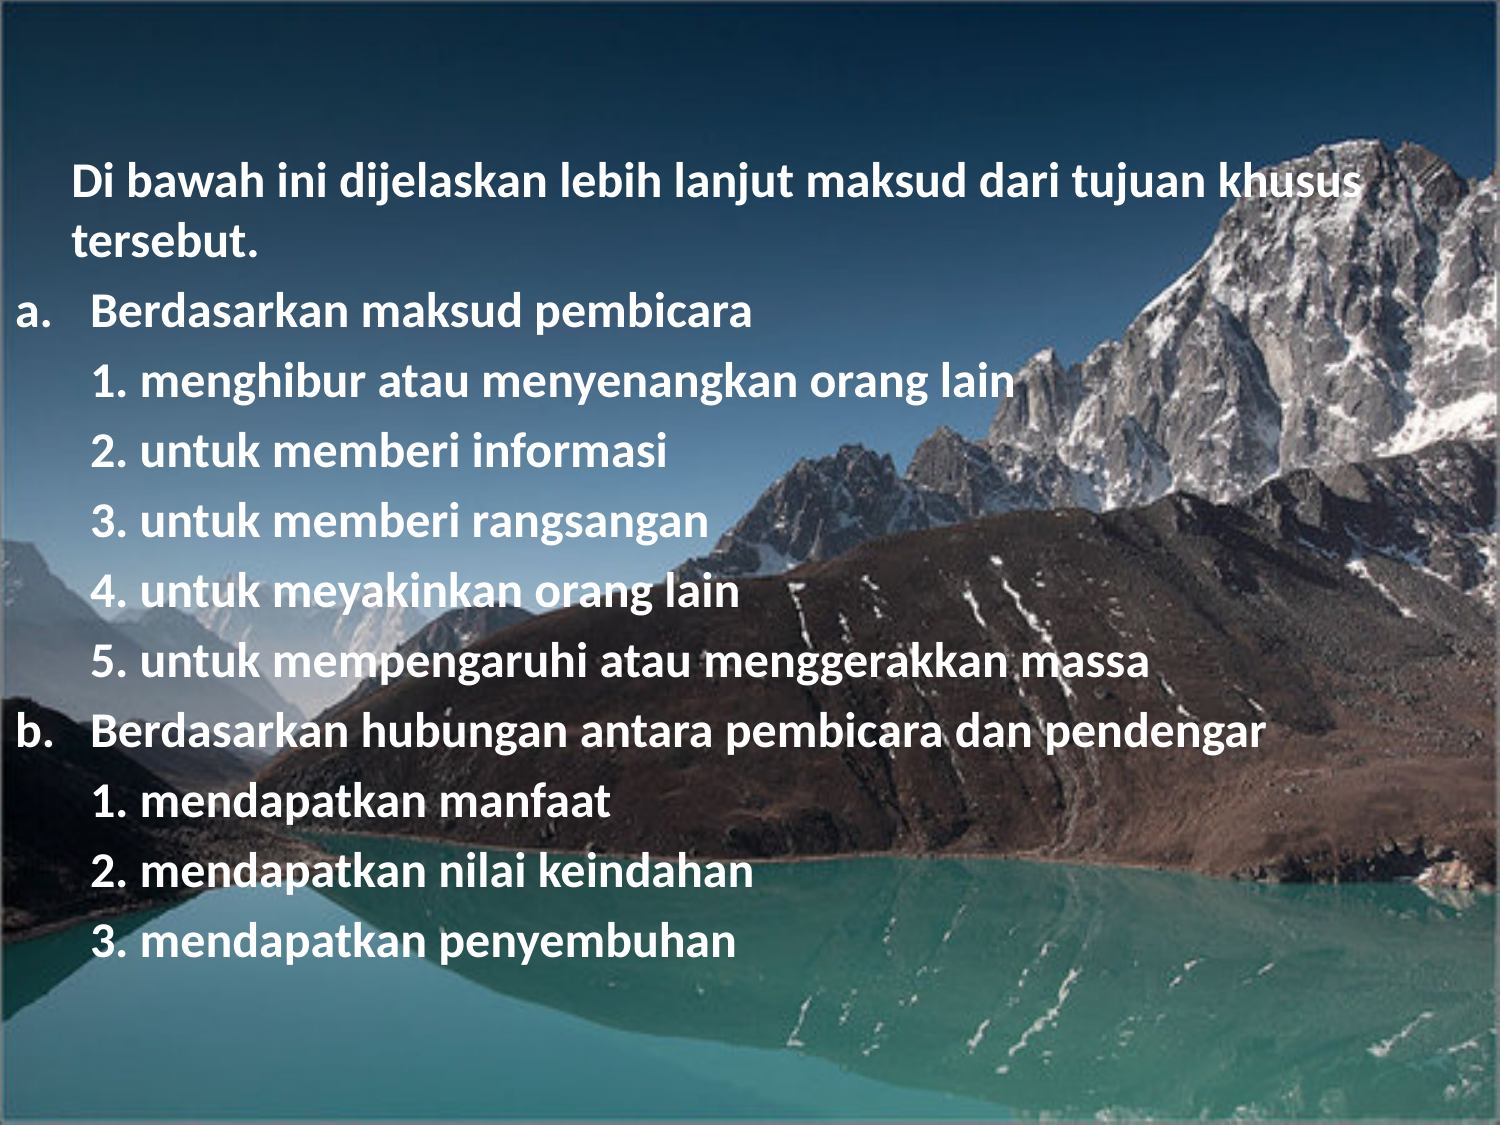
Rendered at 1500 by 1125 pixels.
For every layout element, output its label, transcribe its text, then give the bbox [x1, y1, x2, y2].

list Di bawah ini dijelaskan lebih lanjut maksud dari tujuan khusus tersebut. Berdasarkan maksud pembicara 1. menghibur atau menyenangkan orang lain 2. untuk memberi informasi 3. untuk memberi rangsangan 4. untuk meyakinkan orang lain 5. untuk mempengaruhi atau menggerakkan massa Berdasarkan hubungan antara pembicara dan pendengar 1. mendapatkan manfaat 2. mendapatkan nilai keindahan 3. mendapatkan penyembuhan [0, 0, 1500, 1125]
